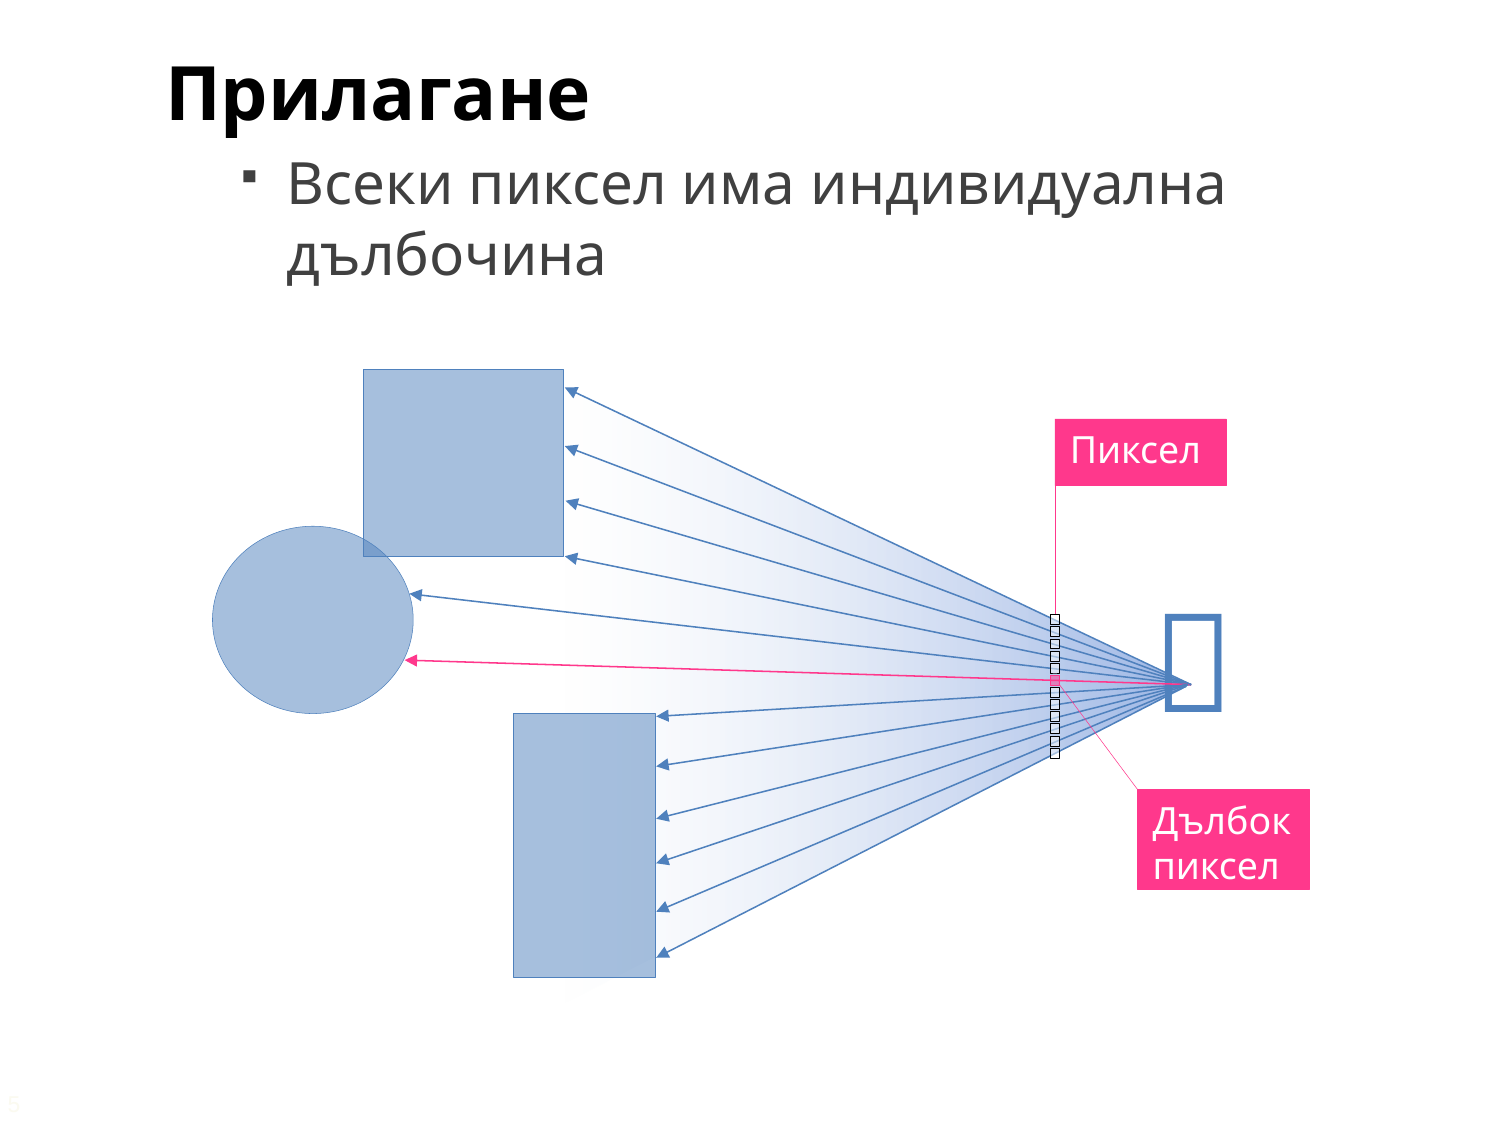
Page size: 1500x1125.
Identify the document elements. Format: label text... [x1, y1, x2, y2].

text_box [564, 387, 1192, 685]
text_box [656, 871, 1187, 959]
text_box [1058, 683, 1310, 890]
list Прилагане Всеки пиксел има индивидуална дълбочина [150, 37, 1488, 1113]
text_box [655, 684, 1056, 864]
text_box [1054, 418, 1227, 615]
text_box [404, 659, 559, 685]
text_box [409, 593, 559, 658]
